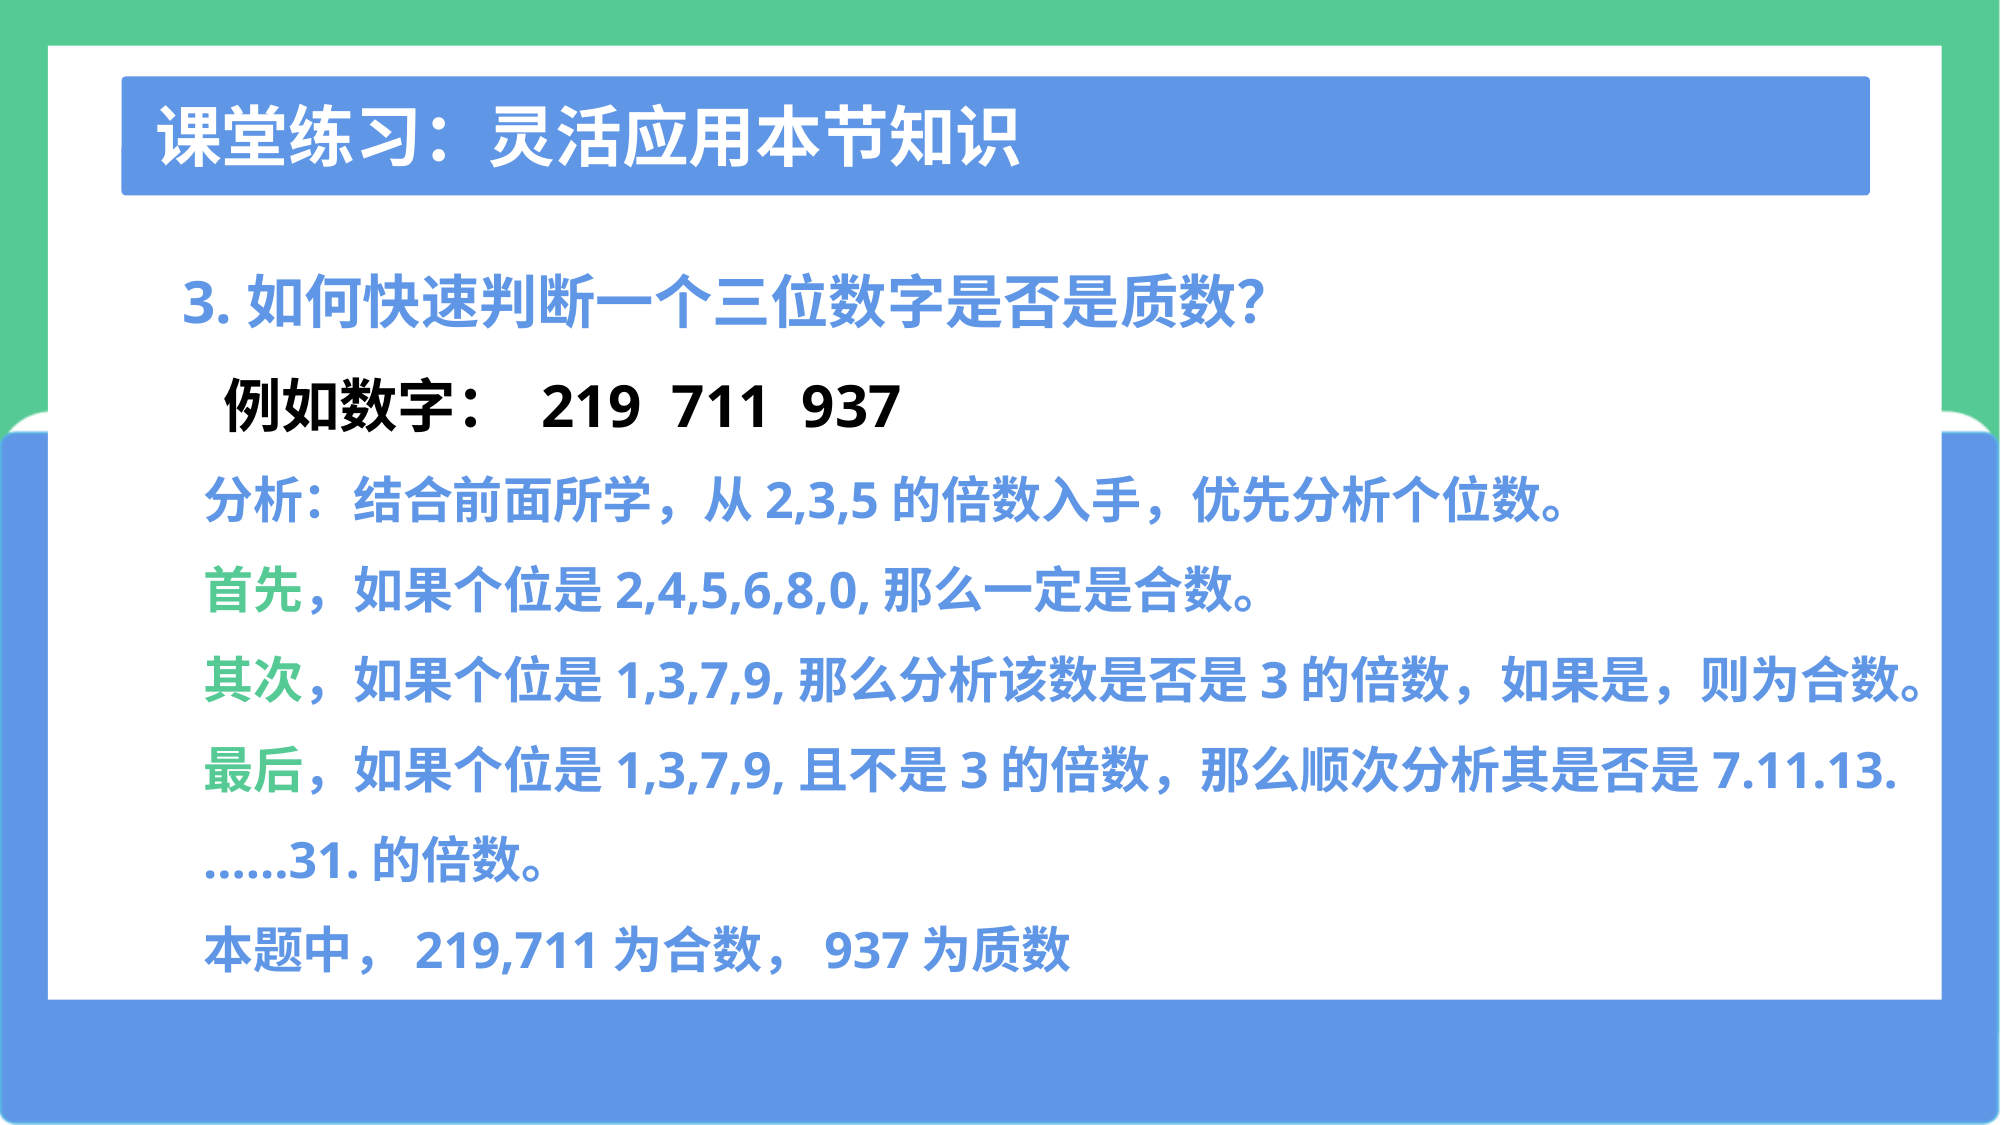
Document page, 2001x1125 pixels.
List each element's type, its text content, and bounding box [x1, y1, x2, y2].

text_box [120, 75, 1872, 197]
text_box 3.如何快速判断一个三位数字是否是质数？ 例如数字： 219 711 937 [167, 222, 1961, 447]
text_box 课堂练习：灵活应用本节知识 [140, 87, 1870, 182]
picture [0, 0, 2001, 1125]
text_box 分析：结合前面所学，从2,3,5的倍数入手，优先分析个位数。 首先，如果个位是2,4,5,6,8,0,那么一定是合数。 其次，如果个位是1,3,7,9,那么分析该数是否是3的倍数，如果是，则为合数。 最后，如果个位是1,3,7,9,且不是3的倍数，那么顺次分析其是否是7.11.13.……31.的倍数。 本题中，219,711为合数，937为质数 [188, 430, 1928, 986]
text_box [47, 45, 1943, 1001]
